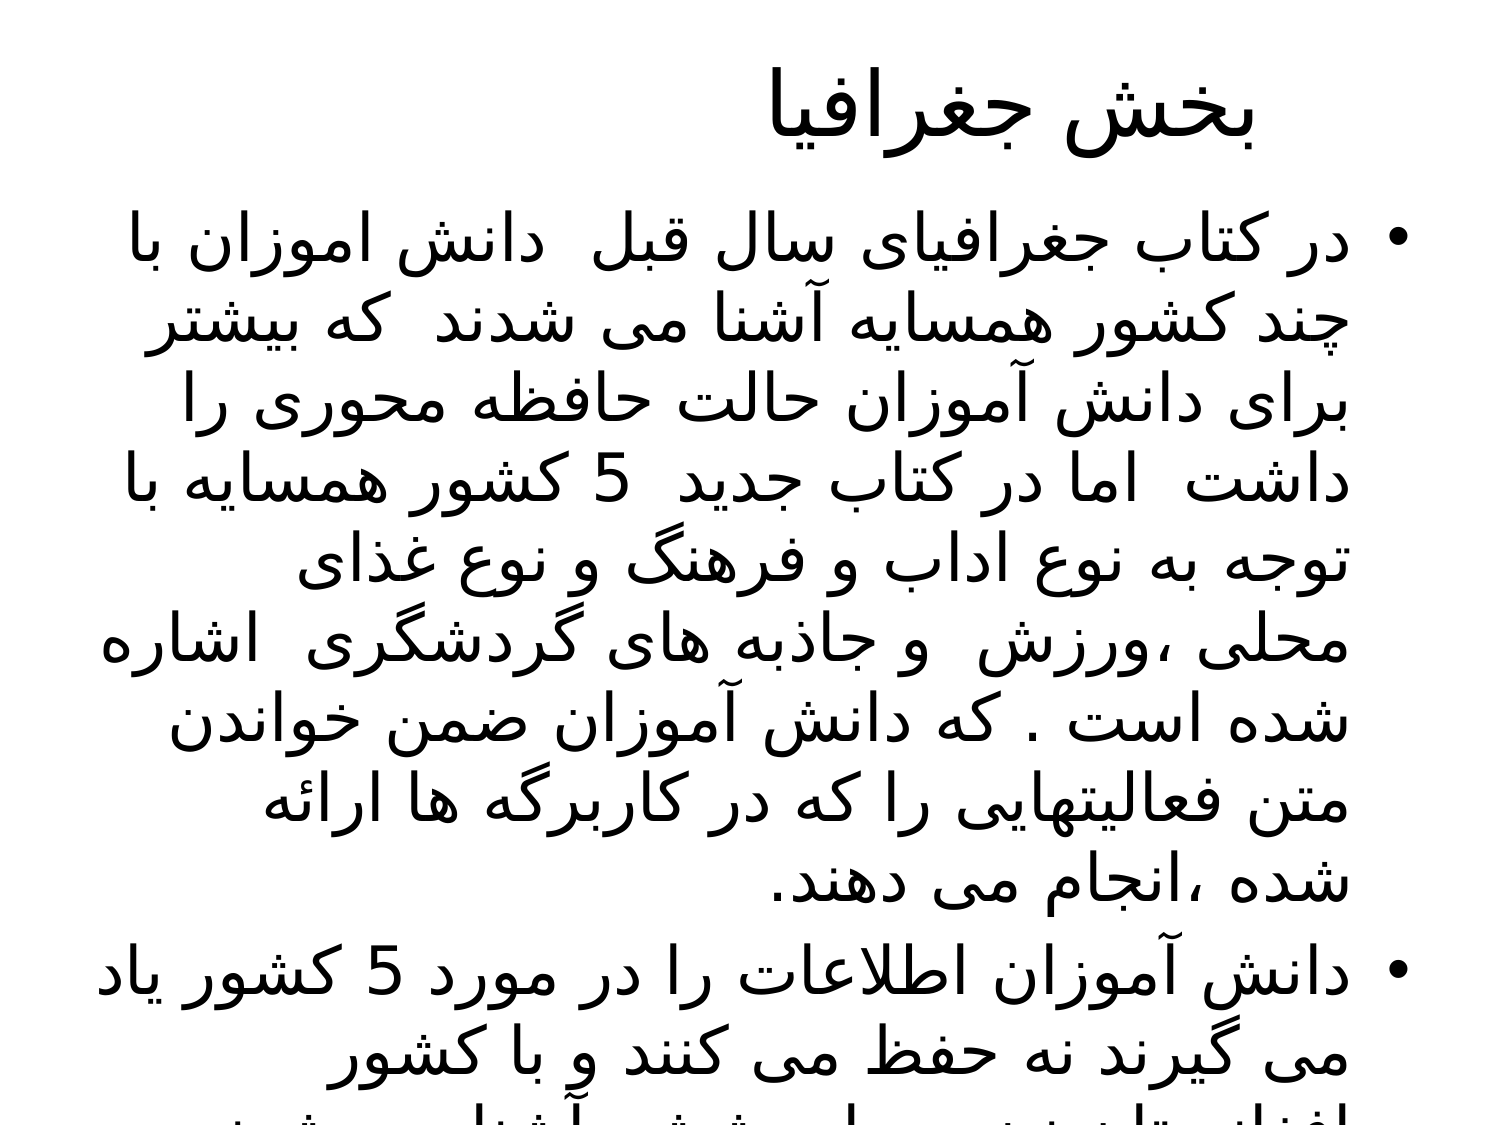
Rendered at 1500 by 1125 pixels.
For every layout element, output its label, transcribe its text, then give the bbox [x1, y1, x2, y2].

title بخش جغرافیا [600, 37, 1425, 163]
list در کتاب جغرافیای سال قبل دانش اموزان با چند کشور همسایه آشنا می شدند که بیشتر برای دانش آموزان حالت حافظه محوری را داشت اما در کتاب جدید 5 کشور همسایه با توجه به نوع اداب و فرهنگ و نوع غذای محلی ،ورزش و جاذبه های گردشگری اشاره شده است . که دانش آموزان ضمن خواندن متن فعالیتهایی را که در کاربرگه ها ارائه شده ،انجام می دهند. دانش آموزان اطلاعات را در مورد 5 کشور یاد می گیرند نه حفظ می کنند و با کشور افغانستان نیز در پایه ششم آشنا می شوند. معرفی کشور ها در کادر بیشتر برای مطالعه دانش آموزان ارائه شده به عنوان یک منبع کاوشگری محسوب می شود. [75, 187, 1425, 1005]
